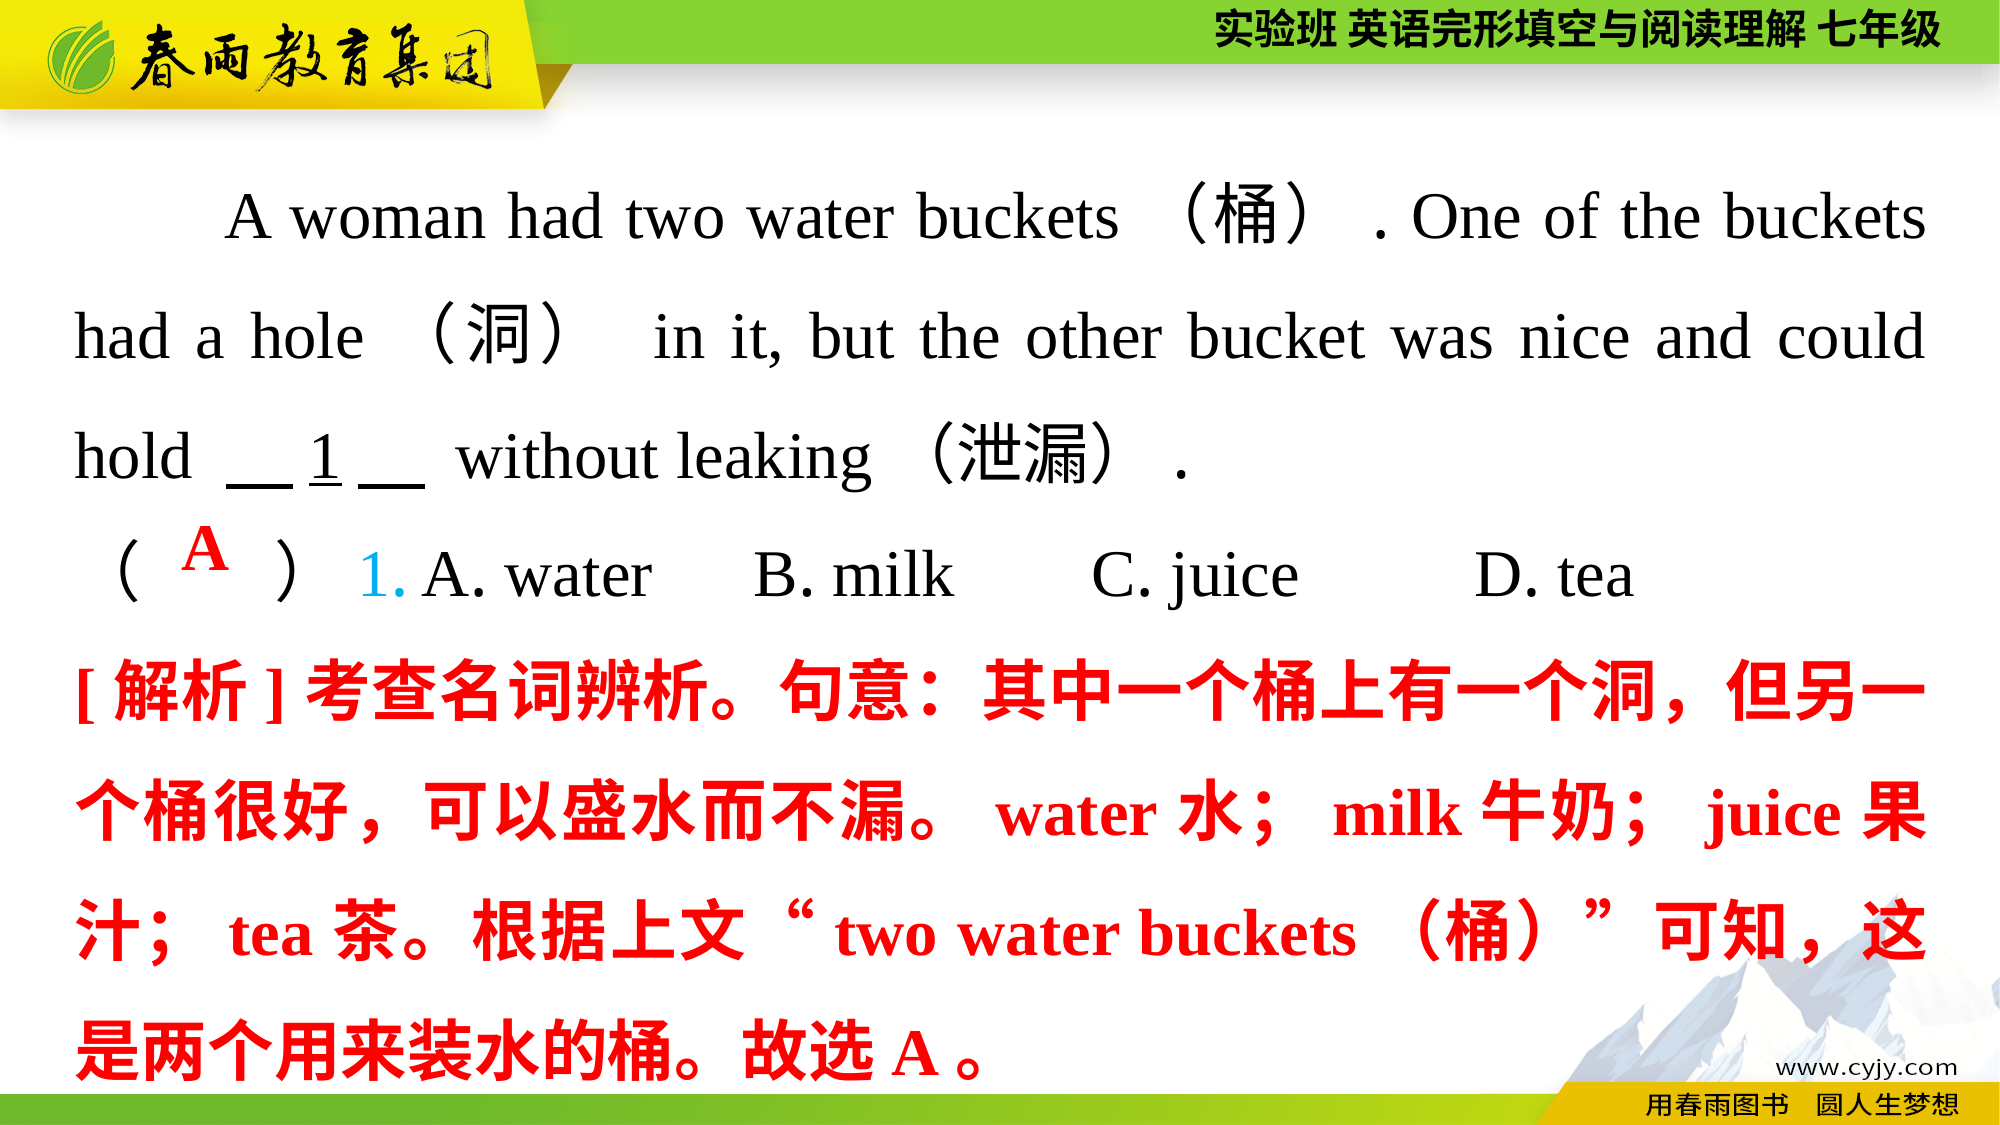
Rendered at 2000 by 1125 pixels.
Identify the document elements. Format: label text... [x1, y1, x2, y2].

text_box （ ）1. A. water B. milk C. juice D. tea [59, 482, 1944, 601]
text_box [解析]考查名词辨析。句意：其中一个桶上有一个洞，但另一个桶很好，可以盛水而不漏。water水；milk牛奶；juice果汁；tea茶。根据上文“two water buckets（桶）”可知，这是两个用来装水的桶。故选A。 [59, 601, 1944, 1097]
text_box A [167, 496, 246, 592]
list A woman had two water buckets（桶）. One of the buckets had a hole（洞） in it, but the other bucket was nice and could hold 1 without leaking（泄漏）. [59, 124, 1944, 482]
picture [0, 0, 2000, 1125]
